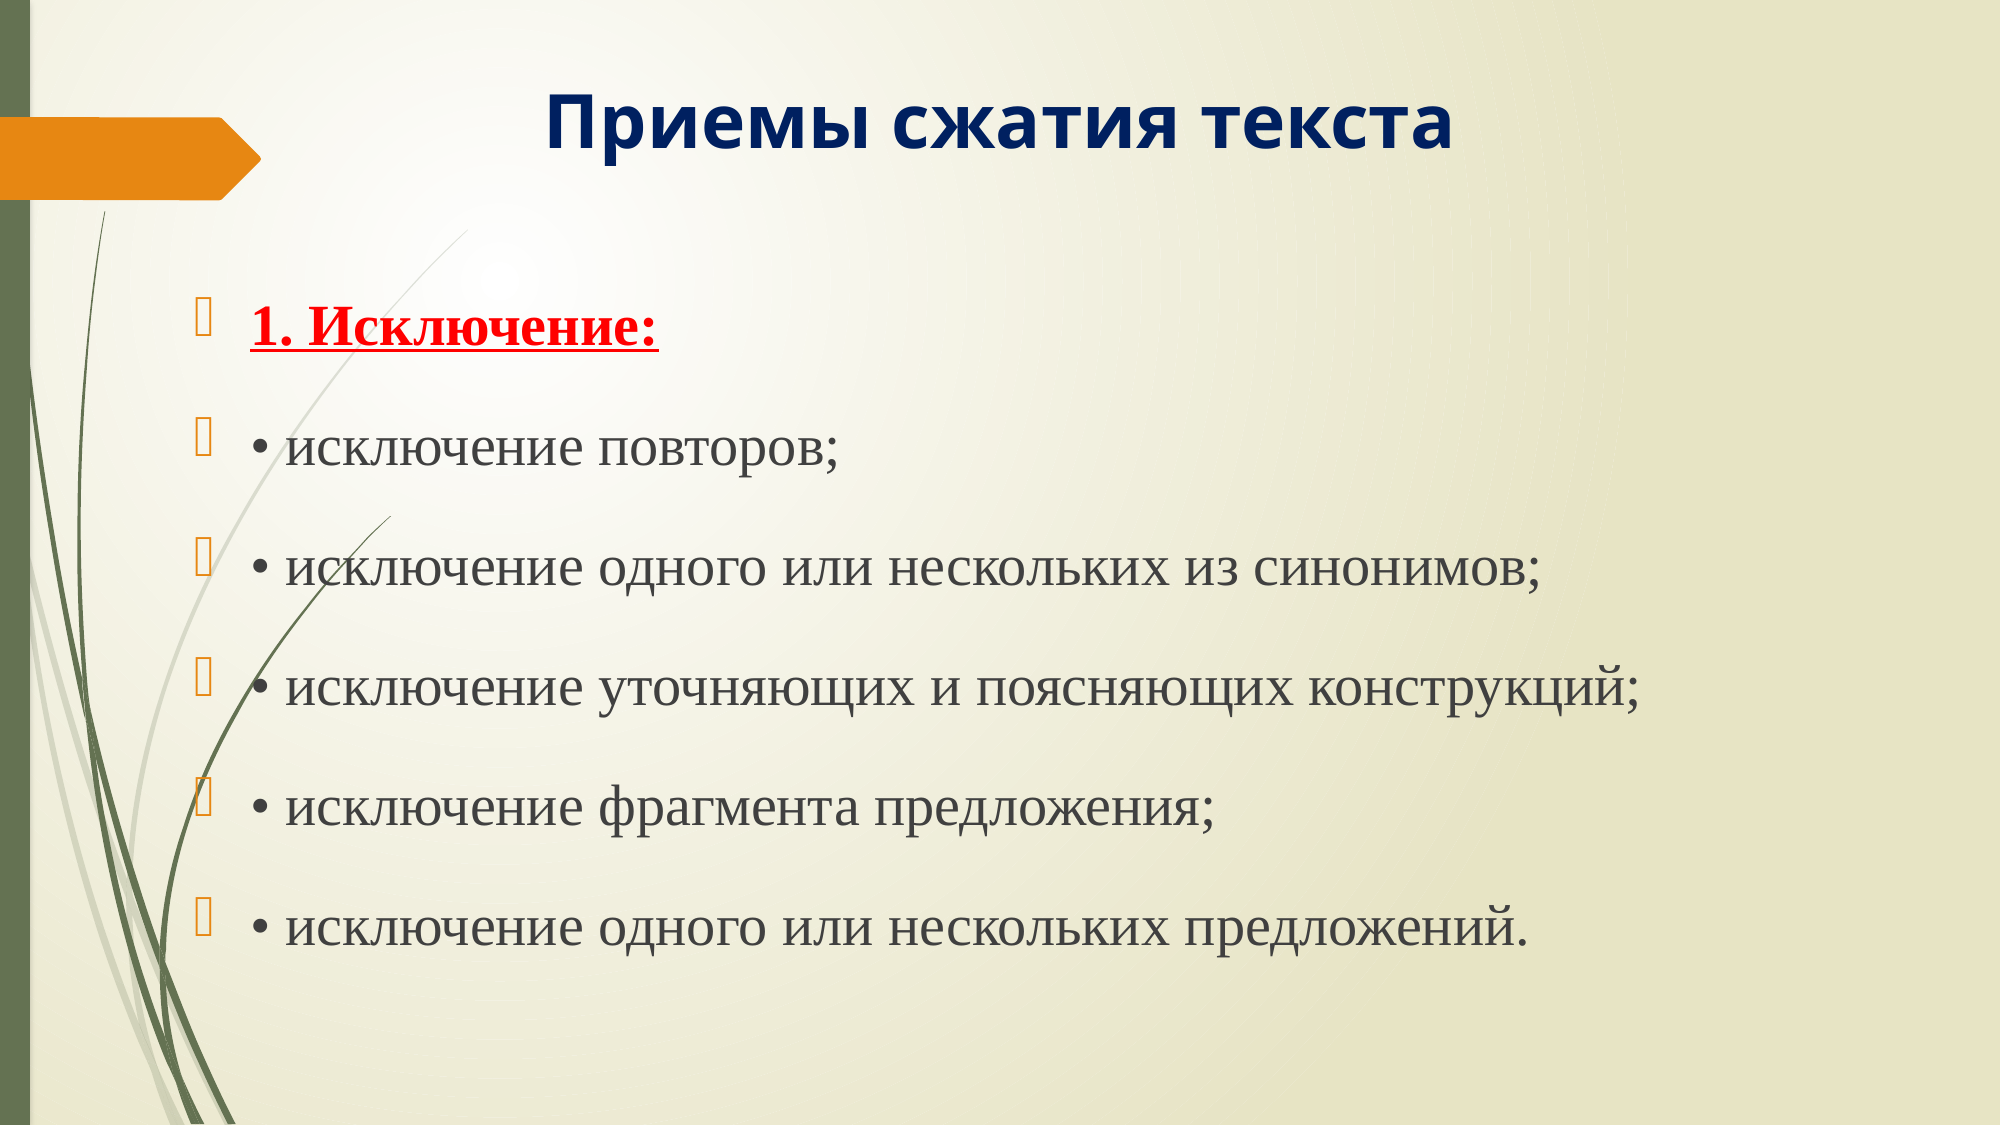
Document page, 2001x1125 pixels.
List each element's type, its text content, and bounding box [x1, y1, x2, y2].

list 1. Исключение: • исключение повторов; • исключение одного или нескольких из синонимов; • исключение уточняющих и поясняющих конструкций; • исключение фрагмента предложения; • исключение одного или нескольких предложений. [179, 279, 1788, 964]
title Приемы сжатия текста [212, 65, 1788, 279]
